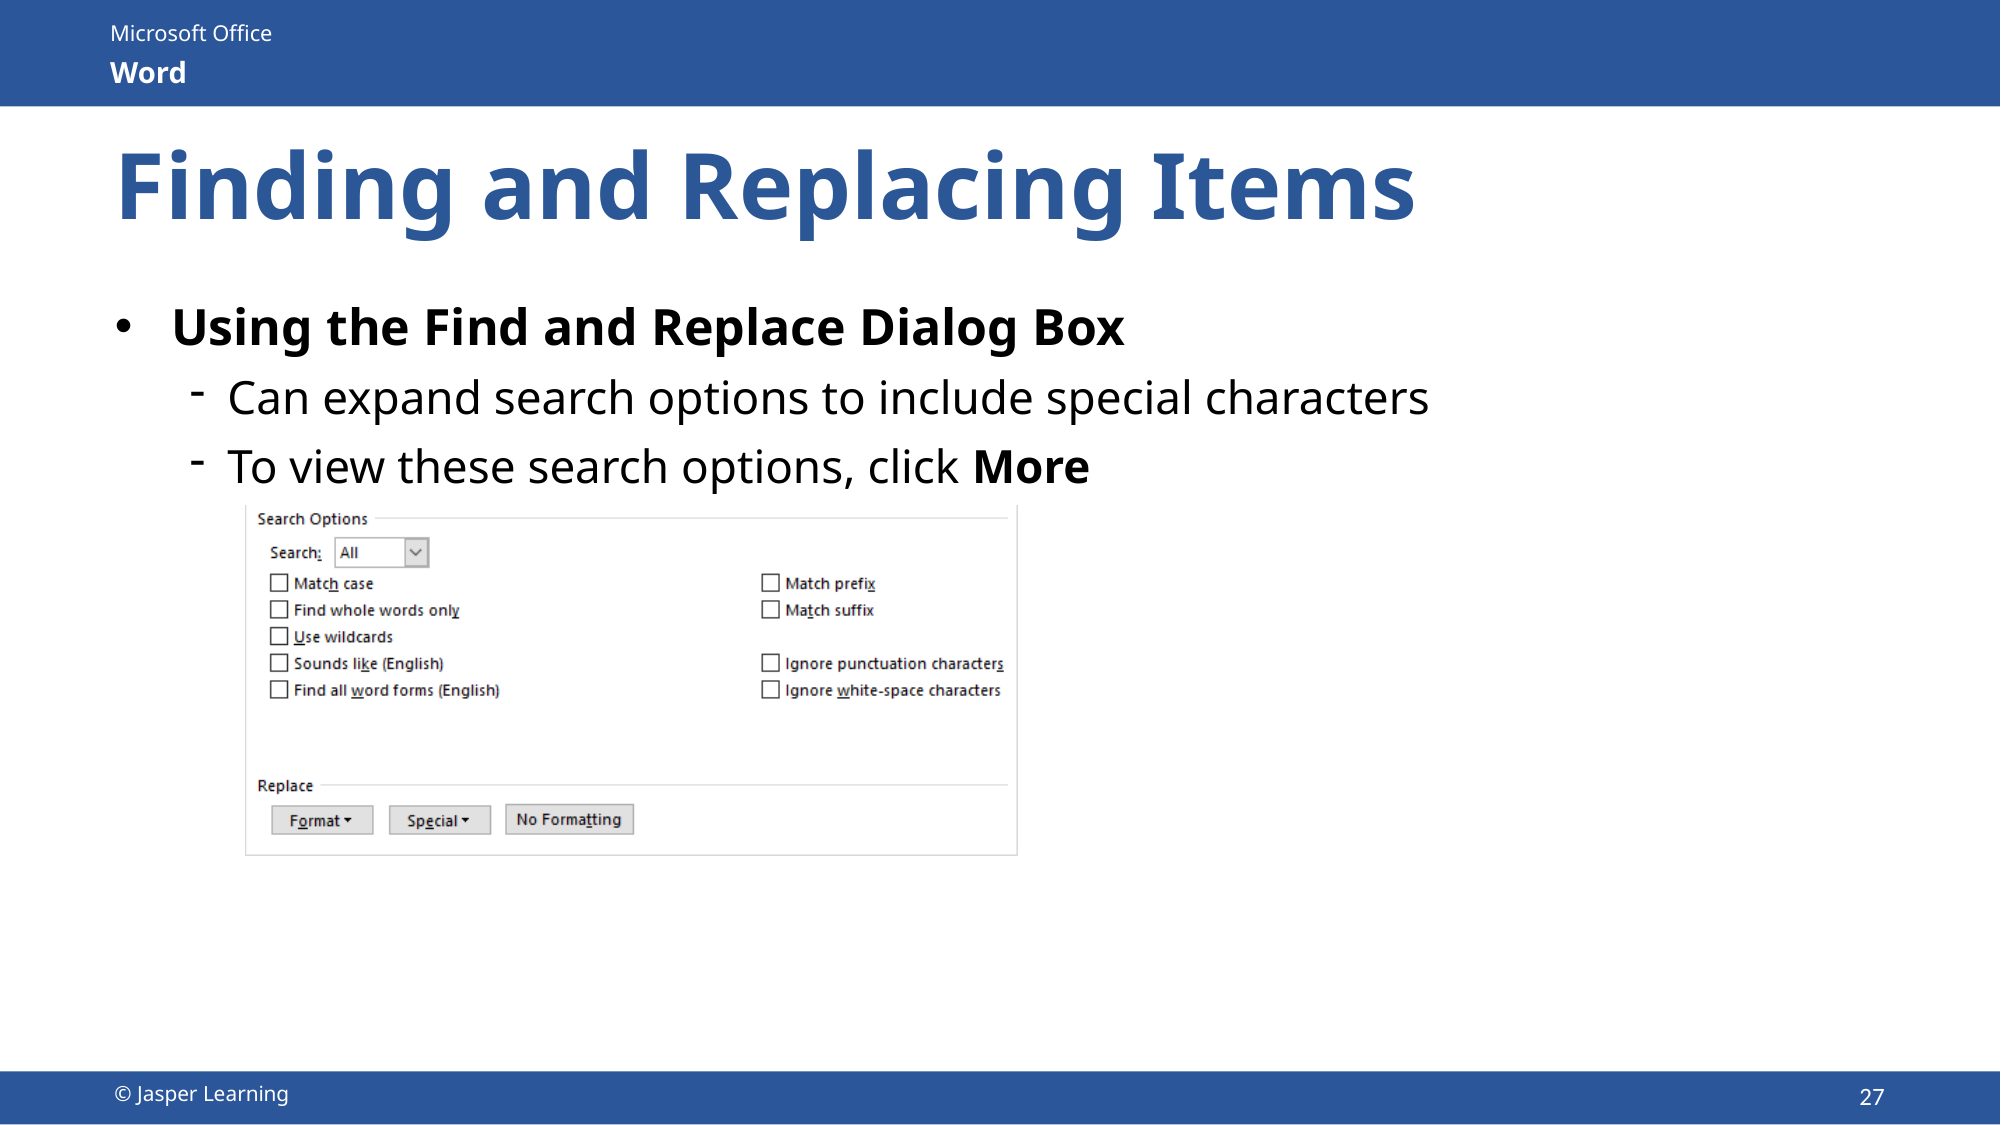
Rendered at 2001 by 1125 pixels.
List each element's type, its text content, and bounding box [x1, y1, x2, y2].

list Using the Find and Replace Dialog Box Can expand search options to include special characters To view these search options, click More [99, 283, 1900, 1026]
footer © Jasper Learning [99, 1074, 775, 1116]
title Finding and Replacing Items [99, 118, 1866, 248]
picture [245, 505, 1018, 856]
slide_number 27 [1433, 1065, 1900, 1125]
